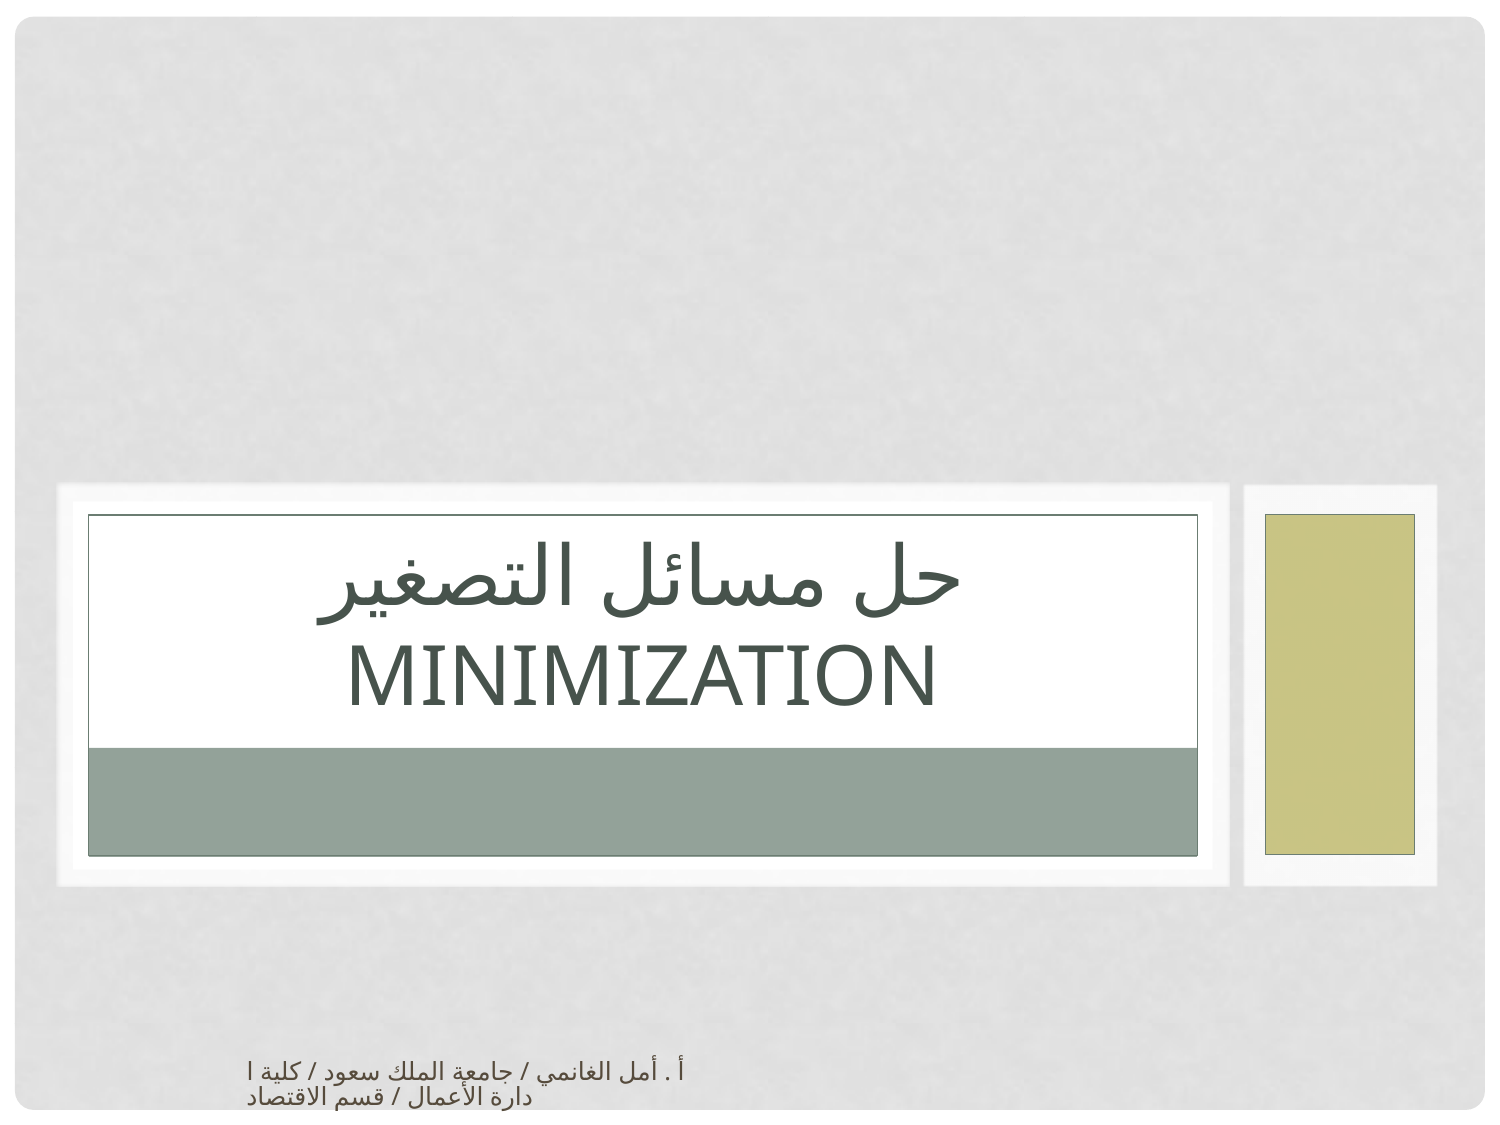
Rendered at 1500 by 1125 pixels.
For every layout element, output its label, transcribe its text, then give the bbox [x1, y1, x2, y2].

title حل مسائل التصغير Minimization [99, 529, 1187, 730]
footer أ . أمل الغانمي / جامعة الملك سعود / كلية ادارة الأعمال / قسم الاقتصاد [512, 1042, 988, 1103]
